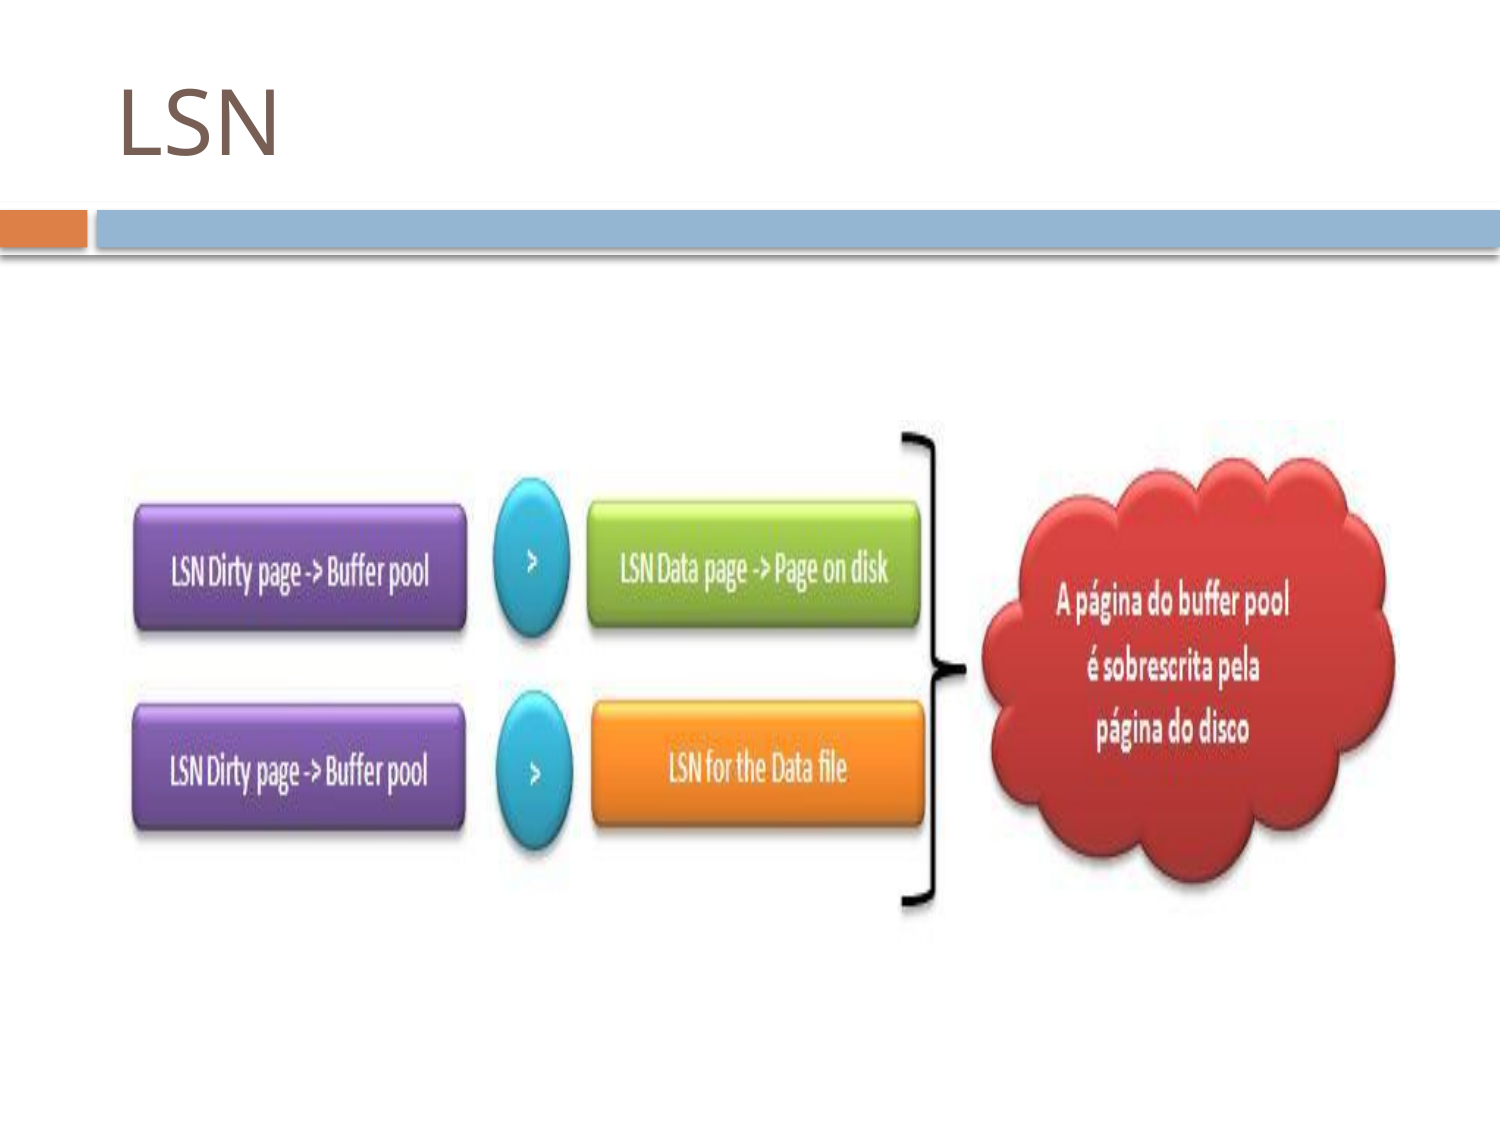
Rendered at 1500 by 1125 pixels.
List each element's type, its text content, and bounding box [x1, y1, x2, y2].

title LSN [100, 37, 1438, 200]
picture [123, 420, 1400, 1012]
